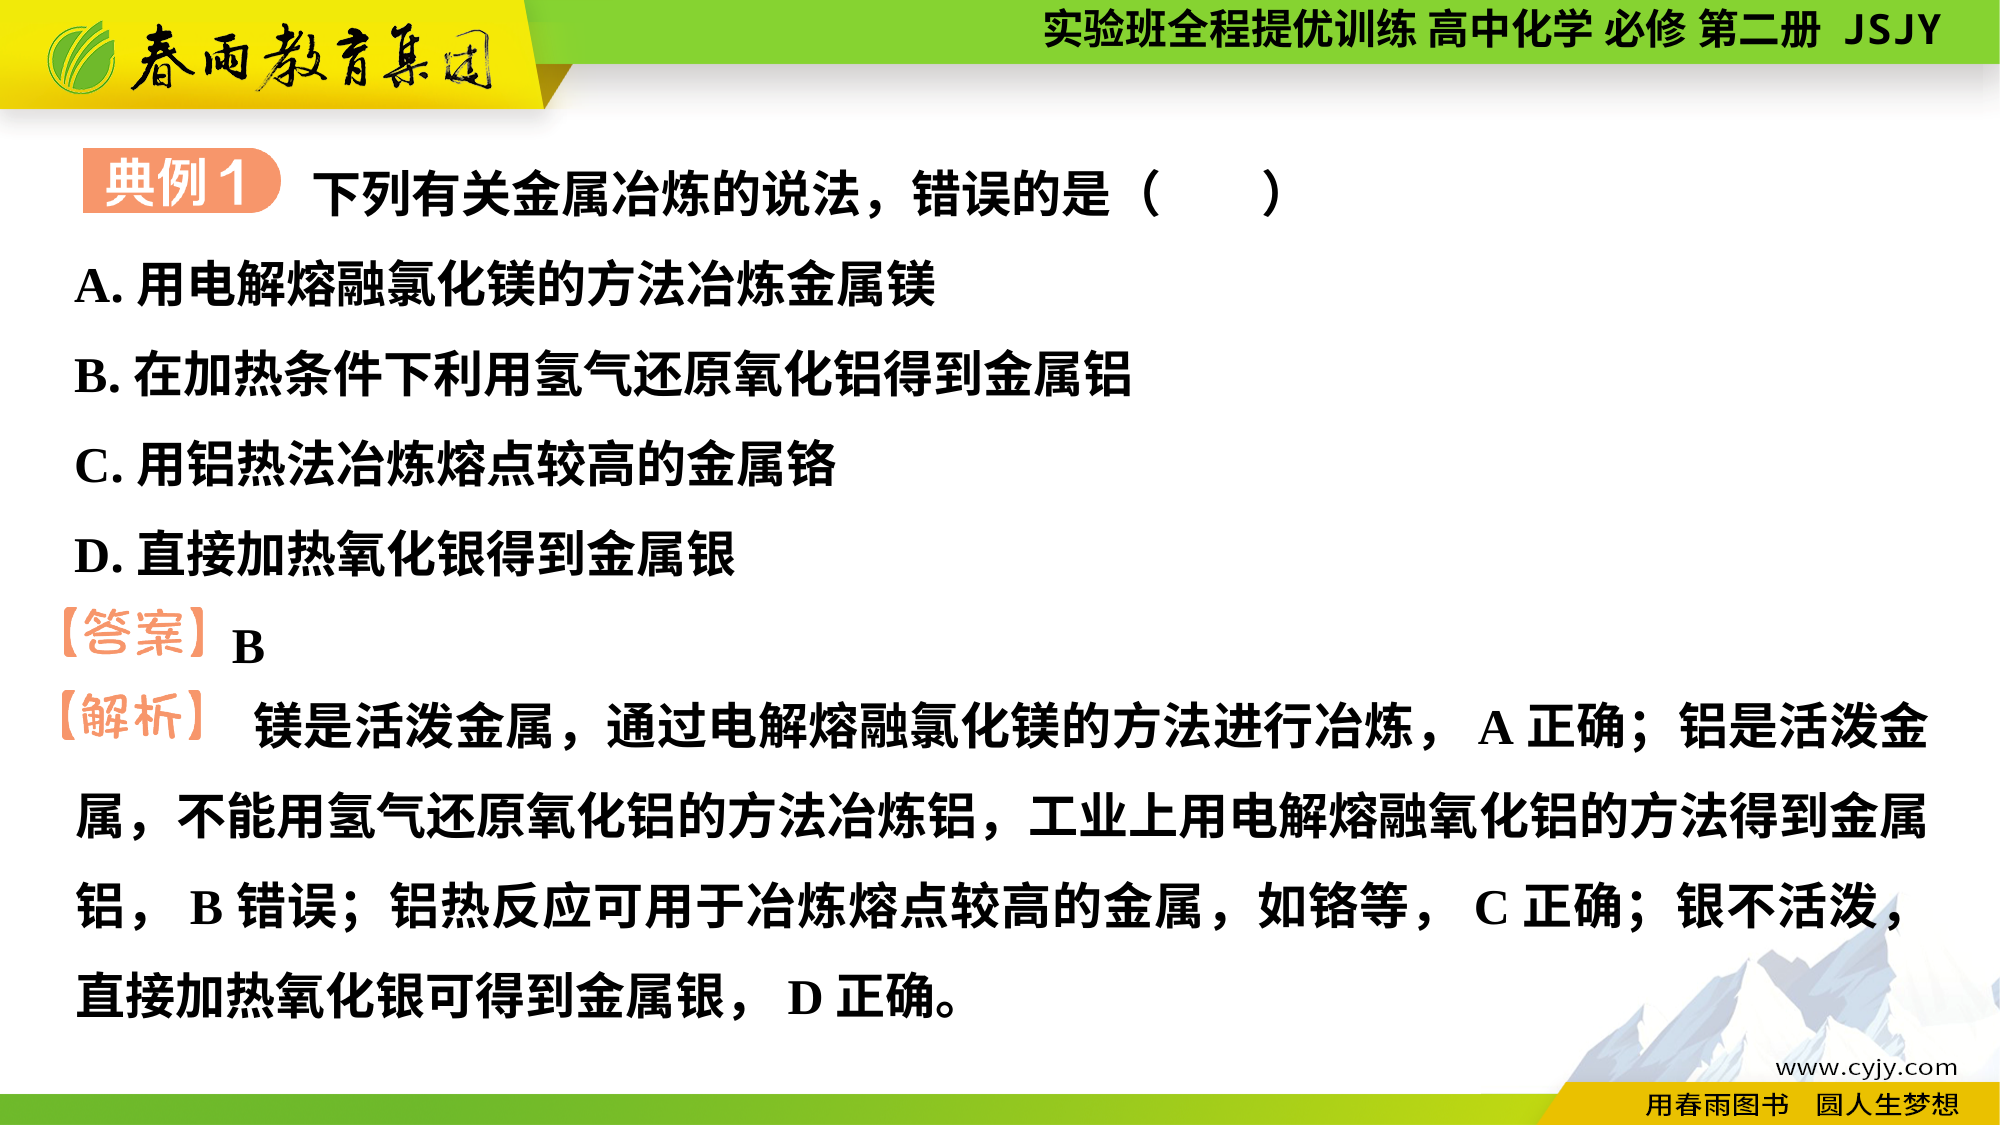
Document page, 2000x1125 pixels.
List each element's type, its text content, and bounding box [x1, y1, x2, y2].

text_box 镁是活泼金属，通过电解熔融氯化镁的方法进行冶炼，A正确；铝是活泼金属，不能用氢气还原氧化铝的方法冶炼铝，工业上用电解熔融氧化铝的方法得到金属铝，B错误；铝热反应可用于冶炼熔点较高的金属，如铬等，C正确；银不活泼，直接加热氧化银可得到金属银，D正确。 [60, 656, 1945, 1032]
picture [0, 0, 2000, 1125]
text_box B [217, 575, 281, 656]
list 下列有关金属冶炼的说法，错误的是（ ） A.用电解熔融氯化镁的方法冶炼金属镁 B.在加热条件下利用氢气还原氧化铝得到金属铝 C.用铝热法冶炼熔点较高的金属铬 D.直接加热氧化银得到金属银 [59, 125, 1944, 584]
